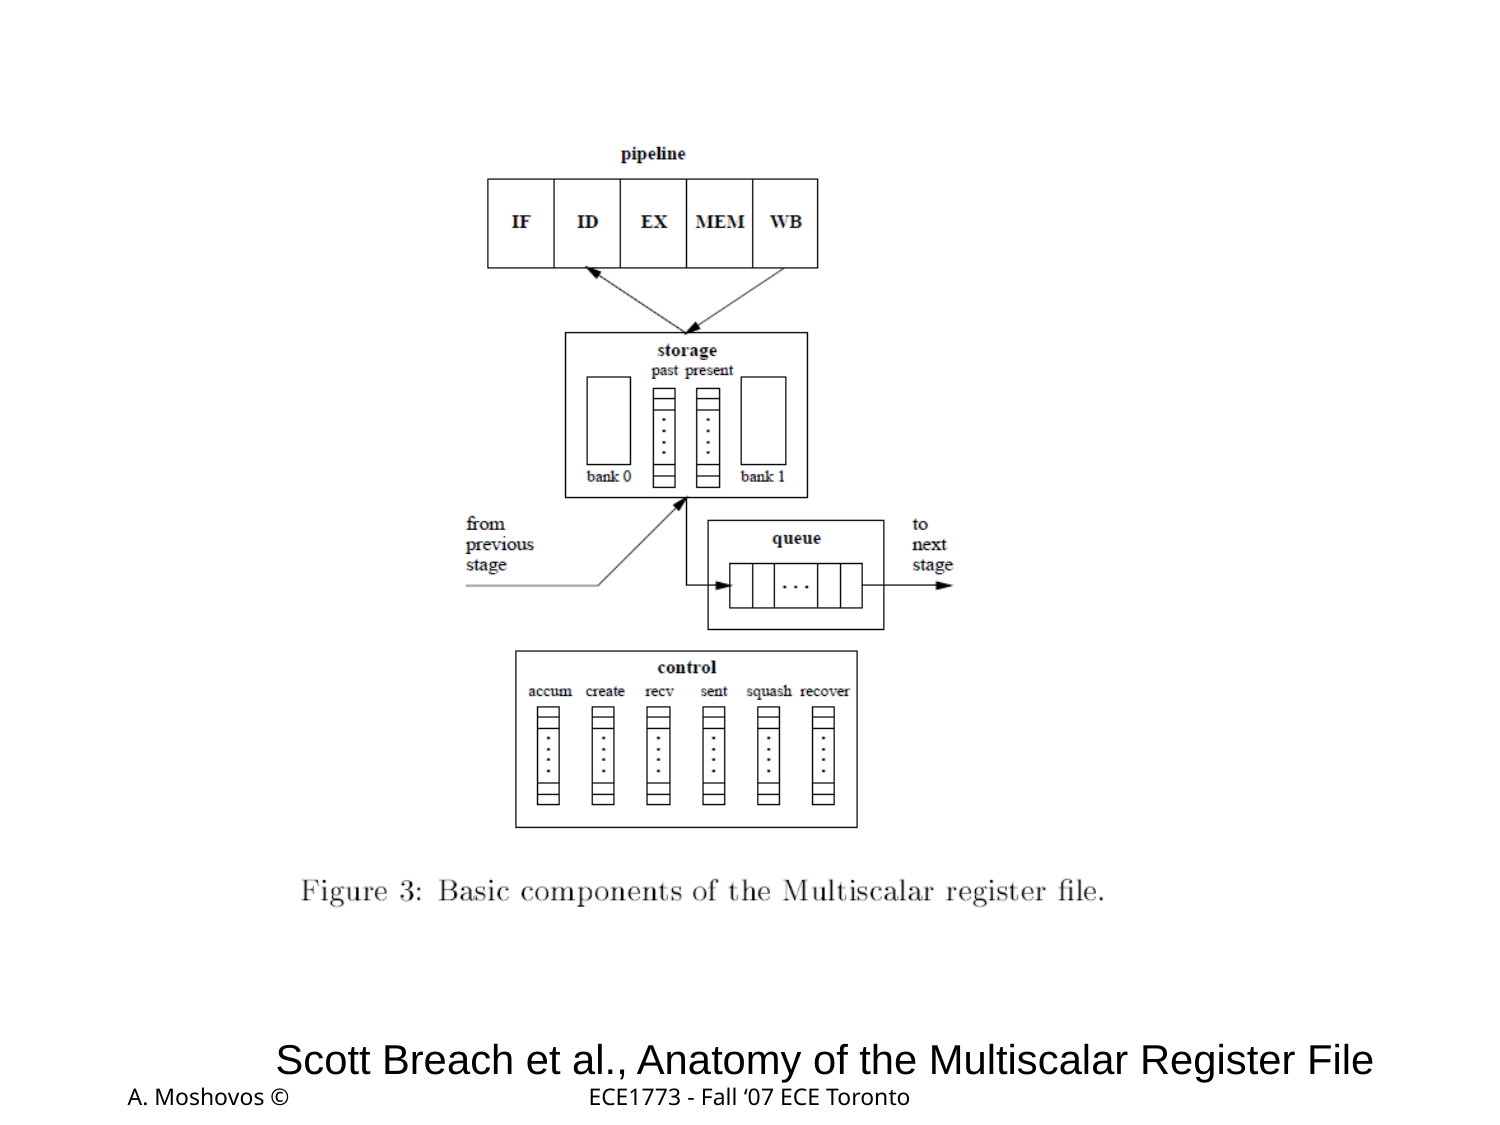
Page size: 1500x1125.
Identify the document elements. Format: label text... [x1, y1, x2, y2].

slide_number A. Moshovos © [112, 1074, 426, 1125]
footer ECE1773 - Fall ‘07 ECE Toronto [487, 1090, 1013, 1125]
text_box Scott Breach et al., Anatomy of the Multiscalar Register File [260, 1025, 1390, 1090]
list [262, 138, 1151, 968]
